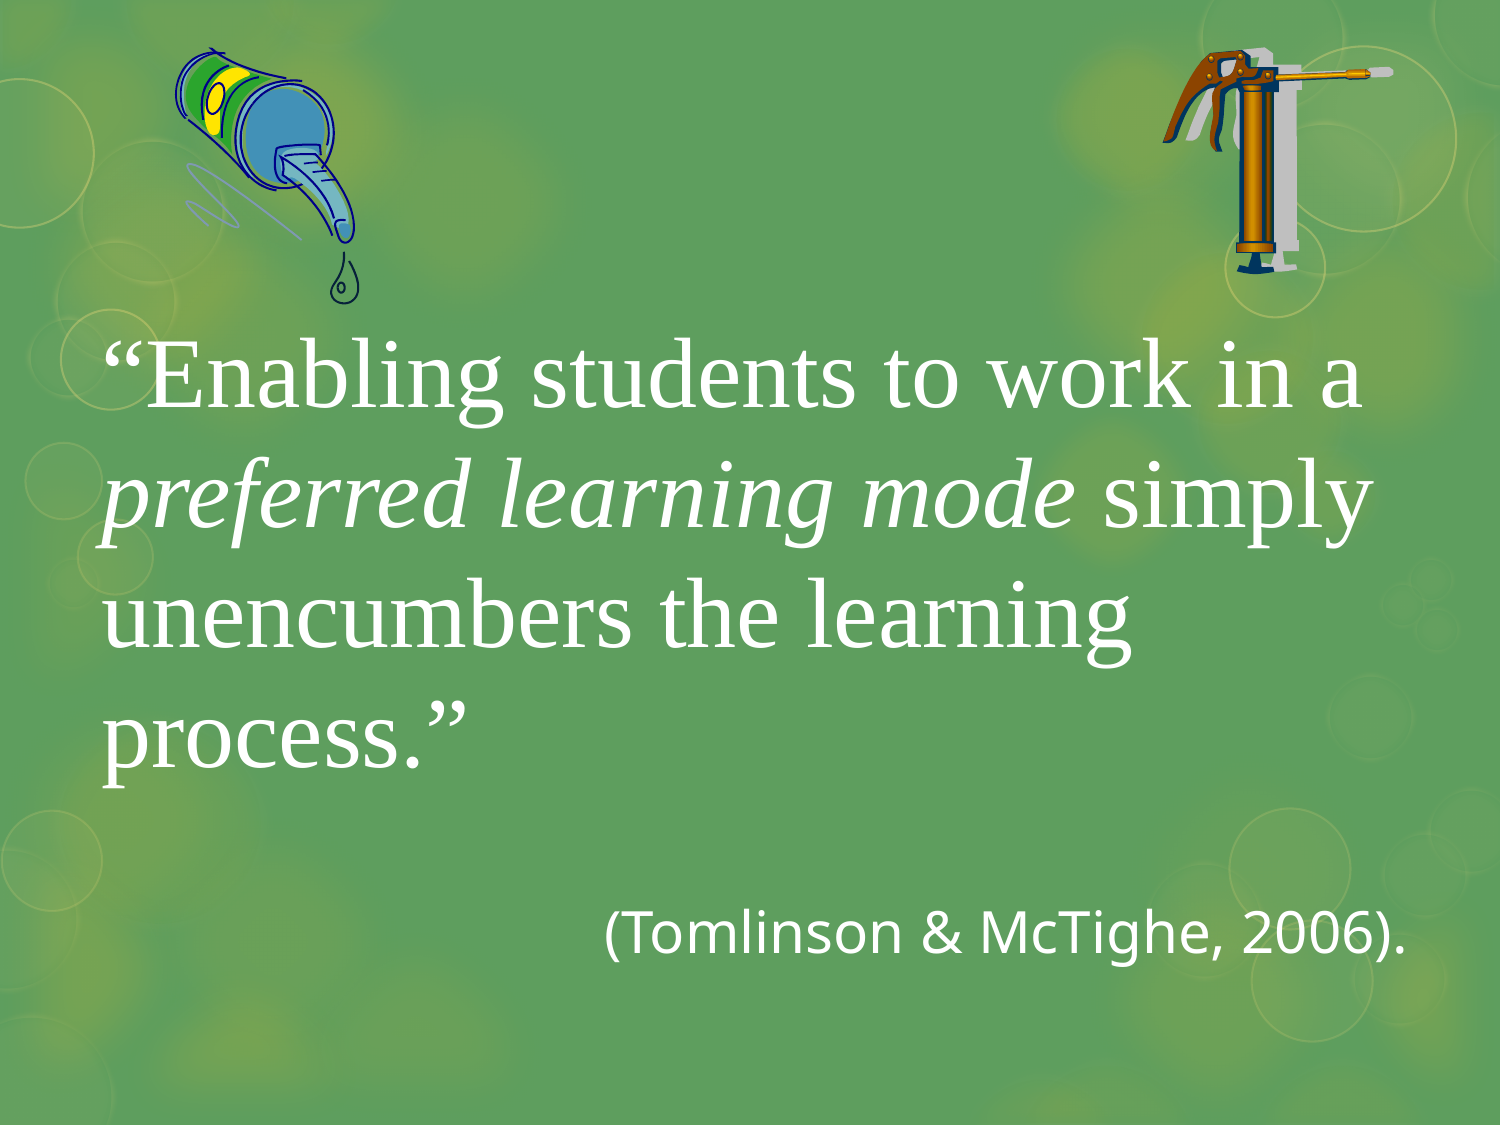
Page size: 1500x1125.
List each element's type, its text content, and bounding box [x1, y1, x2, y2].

picture [1161, 46, 1394, 276]
text_box “Enabling students to work in a preferred learning mode simply unencumbers the learning process.” [86, 299, 1487, 795]
text_box (Tomlinson & McTighe, 2006). [589, 887, 1423, 973]
picture [174, 46, 360, 305]
